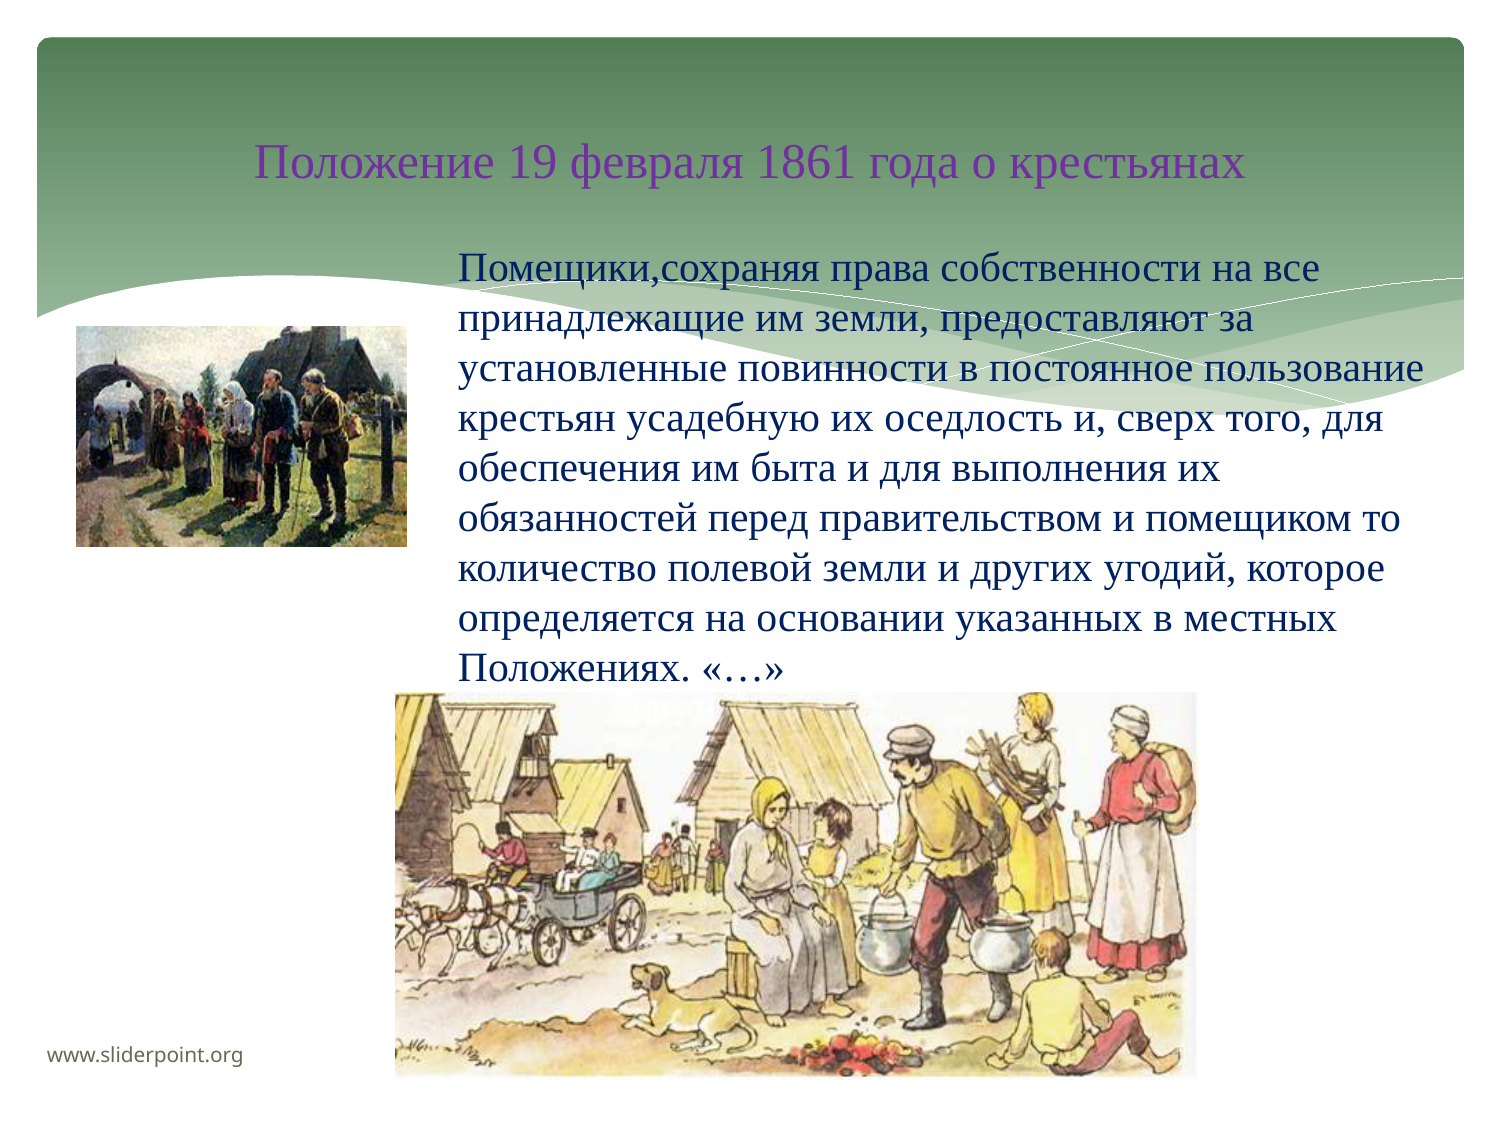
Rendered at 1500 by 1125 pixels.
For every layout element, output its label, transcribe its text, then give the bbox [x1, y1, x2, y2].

picture [395, 692, 1200, 1081]
picture [76, 325, 407, 547]
footer www.sliderpoint.org [31, 1025, 391, 1086]
title Положение 19 февраля 1861 года о крестьянах [75, 55, 1425, 261]
list Помещики,сохраняя права собственности на все принадлежащие им земли, предоставляют за установленные повинности в постоянное пользование крестьян усадебную их оседлость и, сверх того, для обеспечения им быта и для выполнения их обязанностей перед правительством и помещиком то количество полевой земли и других угодий, которое определяется на основании указанных в местных Положениях. «…» [442, 231, 1447, 1125]
